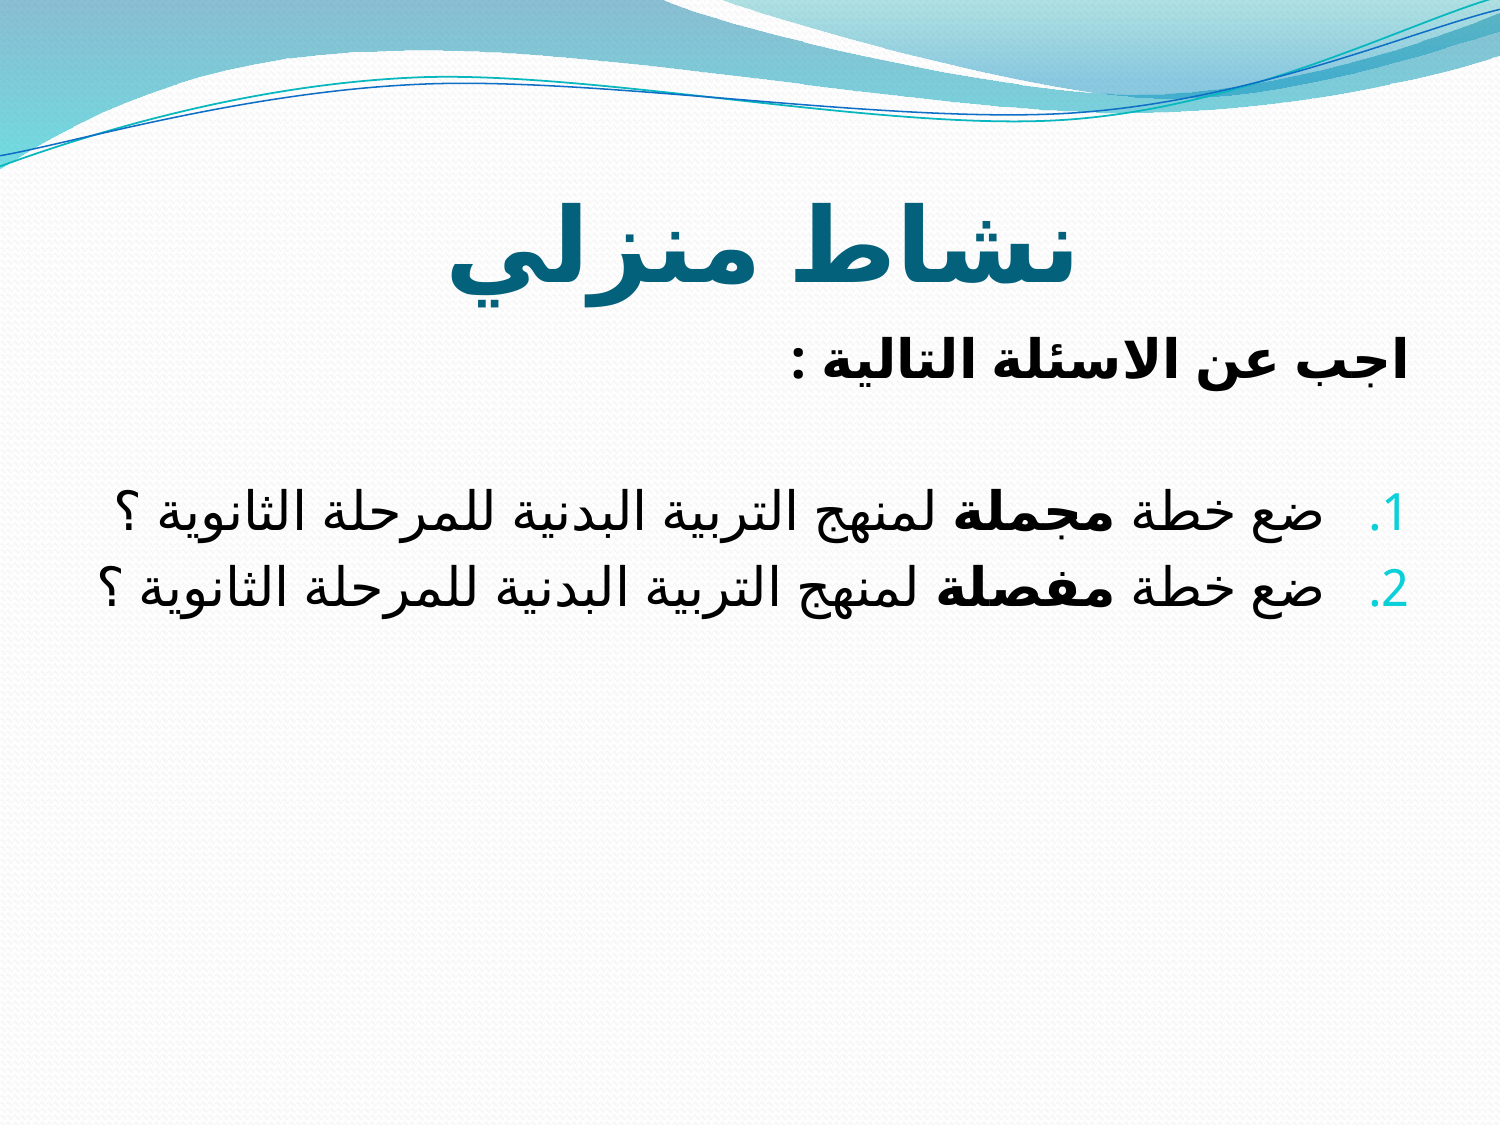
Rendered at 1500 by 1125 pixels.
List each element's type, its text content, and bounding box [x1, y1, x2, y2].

list اجب عن الاسئلة التالية : ضع خطة مجملة لمنهج التربية البدنية للمرحلة الثانوية ؟ ضع خطة مفصلة لمنهج التربية البدنية للمرحلة الثانوية ؟ [75, 317, 1425, 1038]
title نشاط منزلي [75, 115, 1425, 303]
